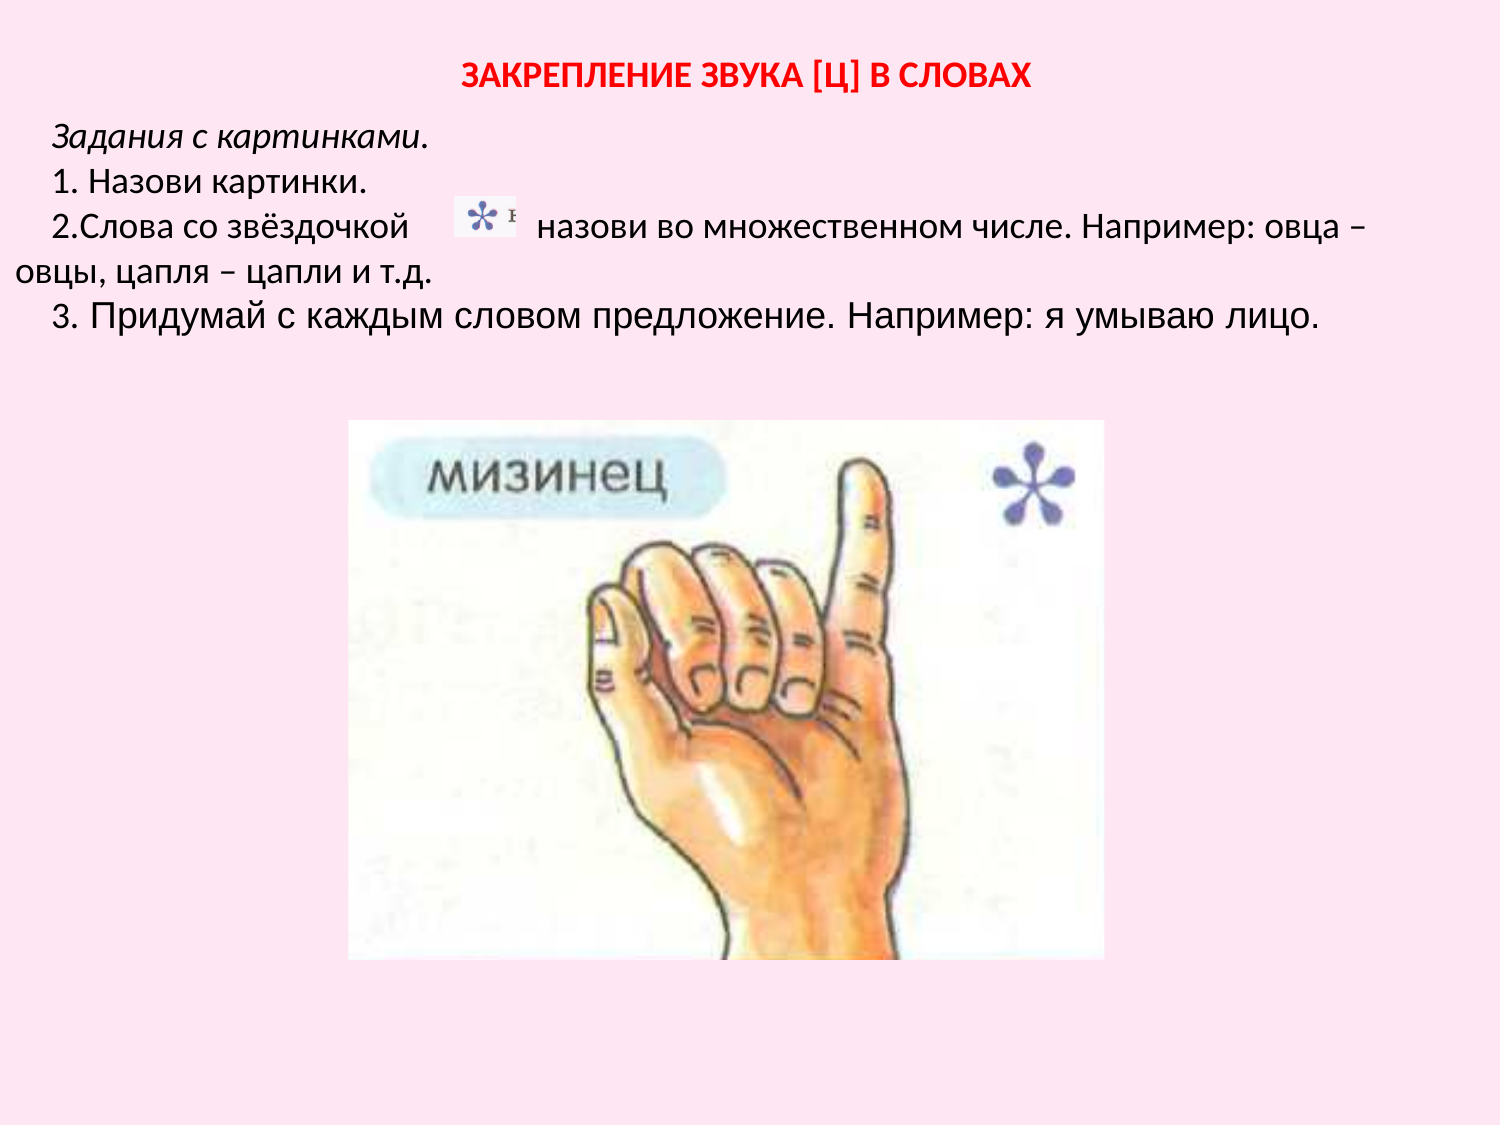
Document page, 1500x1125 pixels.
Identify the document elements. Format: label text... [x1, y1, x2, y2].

text_box [0, 0, 1500, 75]
picture [454, 195, 516, 238]
picture [348, 420, 1105, 960]
text_box Задания с картинками. 1. Назови картинки. 2.Слова со звёздочкой назови во множественном числе. Например: овца – овцы, цапля – цапли и т.д. 3. Придумай с каждым словом предложение. Например: я умываю лицо. [0, 103, 1453, 389]
text_box ЗАКРЕПЛЕНИЕ ЗВУКА [Ц] В СЛОВАХ [446, 75, 1047, 103]
